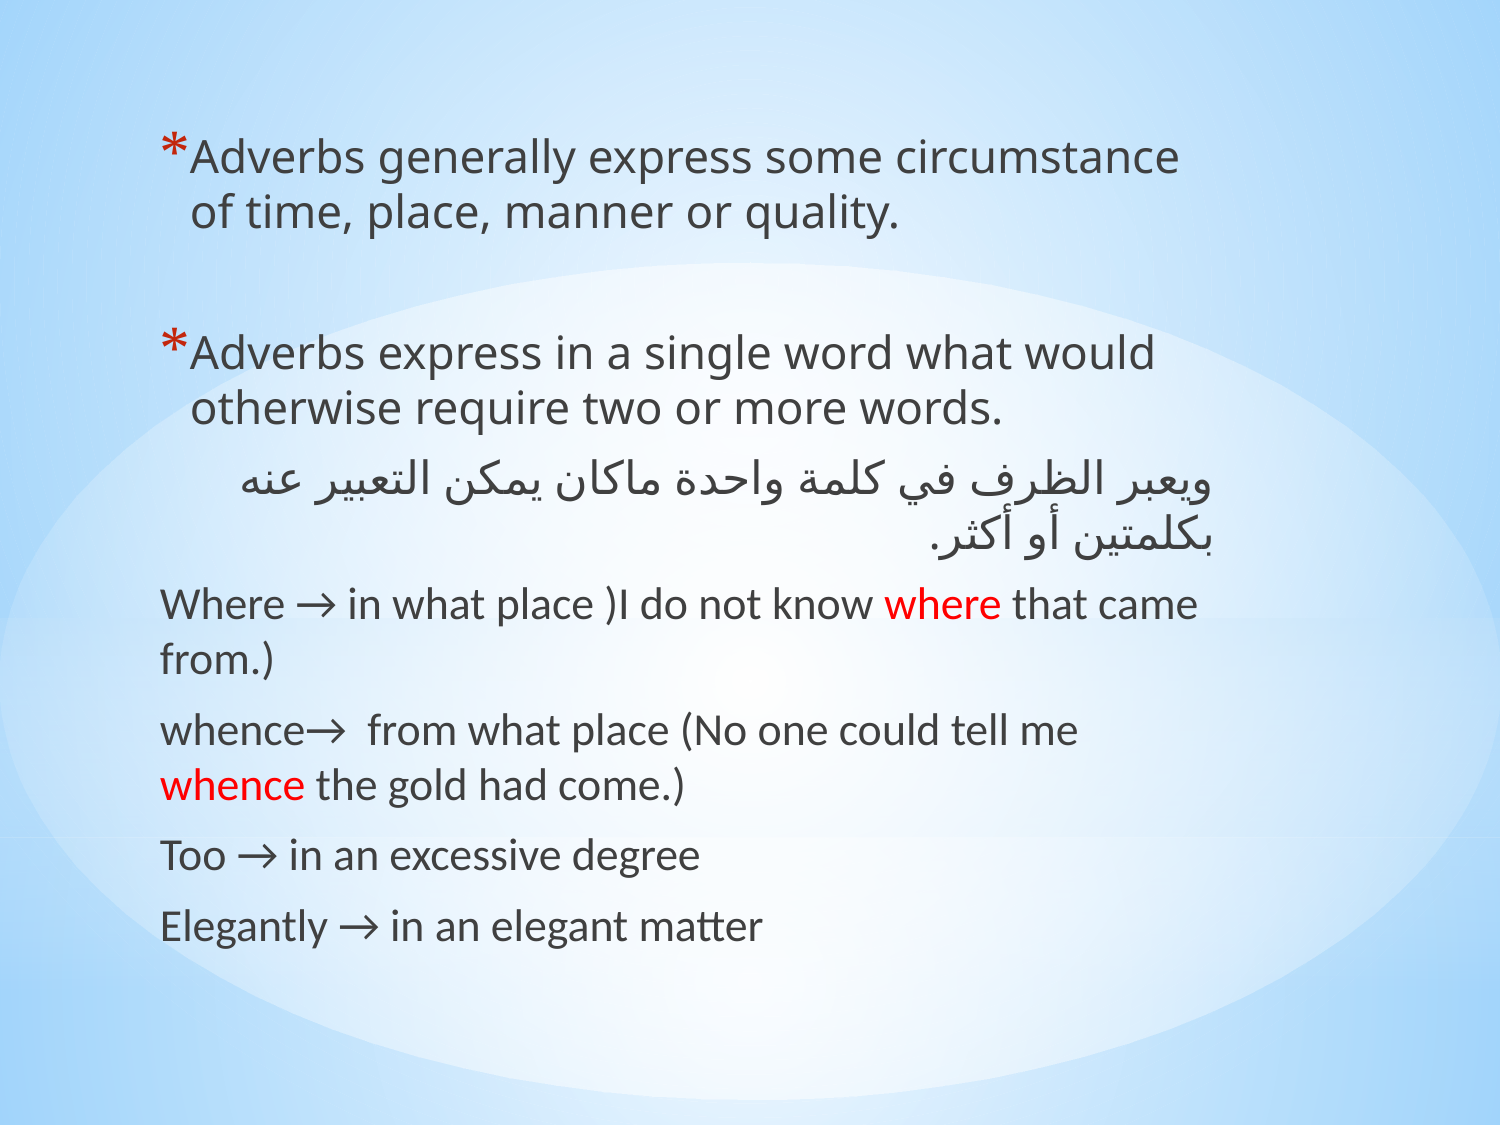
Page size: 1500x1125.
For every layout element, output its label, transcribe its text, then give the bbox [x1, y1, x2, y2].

list Adverbs generally express some circumstance of time, place, manner or quality. Adverbs express in a single word what would otherwise require two or more words. ويعبر الظرف في كلمة واحدة ماكان يمكن التعبير عنه بكلمتين أو أكثر. Where → in what place )I do not know where that came from.) whence→ from what place (No one could tell me whence the gold had come.) Too → in an excessive degree Elegantly → in an elegant matter [137, 120, 1238, 1038]
